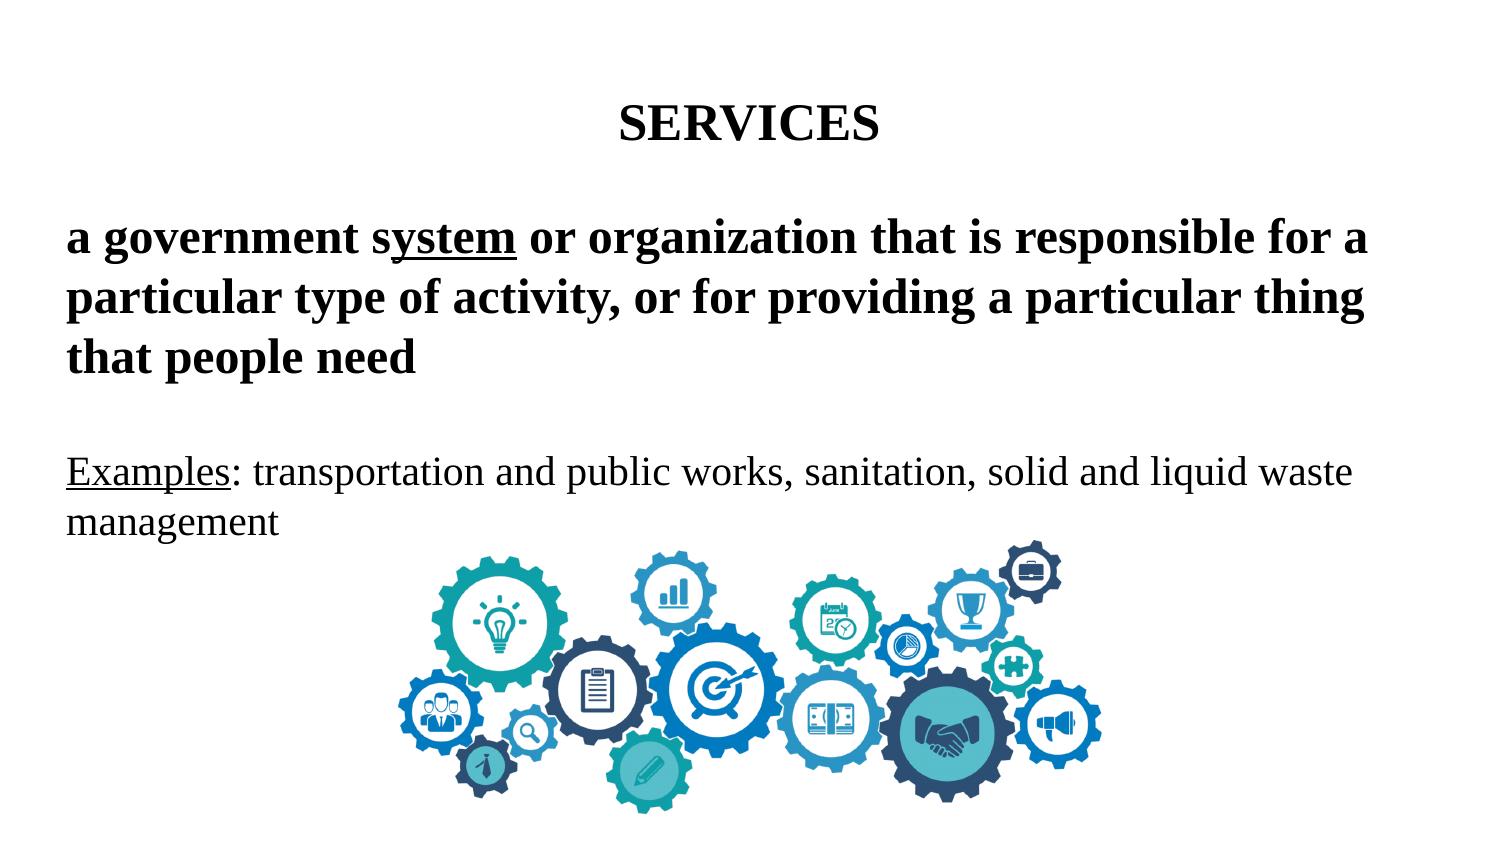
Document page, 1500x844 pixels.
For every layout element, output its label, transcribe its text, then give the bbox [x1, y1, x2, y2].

list a government system or organization that is responsible for a particular type of activity, or for providing a particular thing that people need Examples: transportation and public works, sanitation, solid and liquid waste management [51, 189, 1449, 750]
picture [398, 540, 1102, 814]
title SERVICES [51, 72, 1449, 167]
